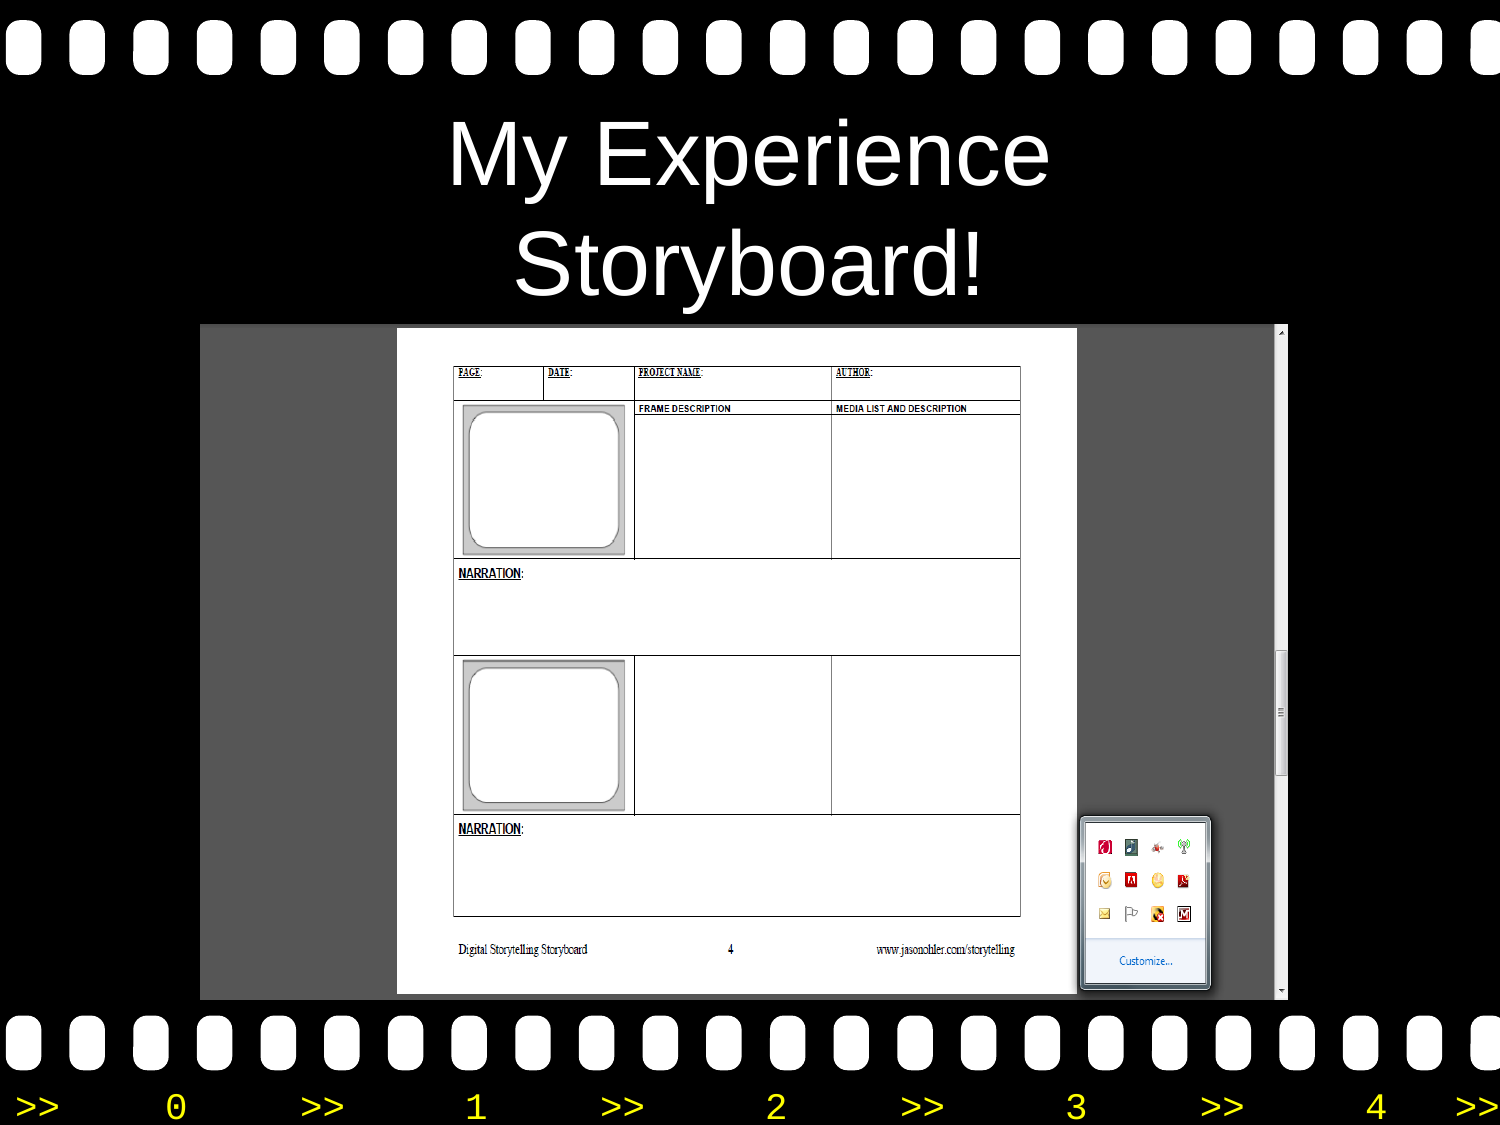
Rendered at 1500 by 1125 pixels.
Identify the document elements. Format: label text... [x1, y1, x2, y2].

title My Experience Storyboard! [74, 89, 1426, 278]
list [199, 324, 1288, 1001]
list [74, 290, 738, 1006]
